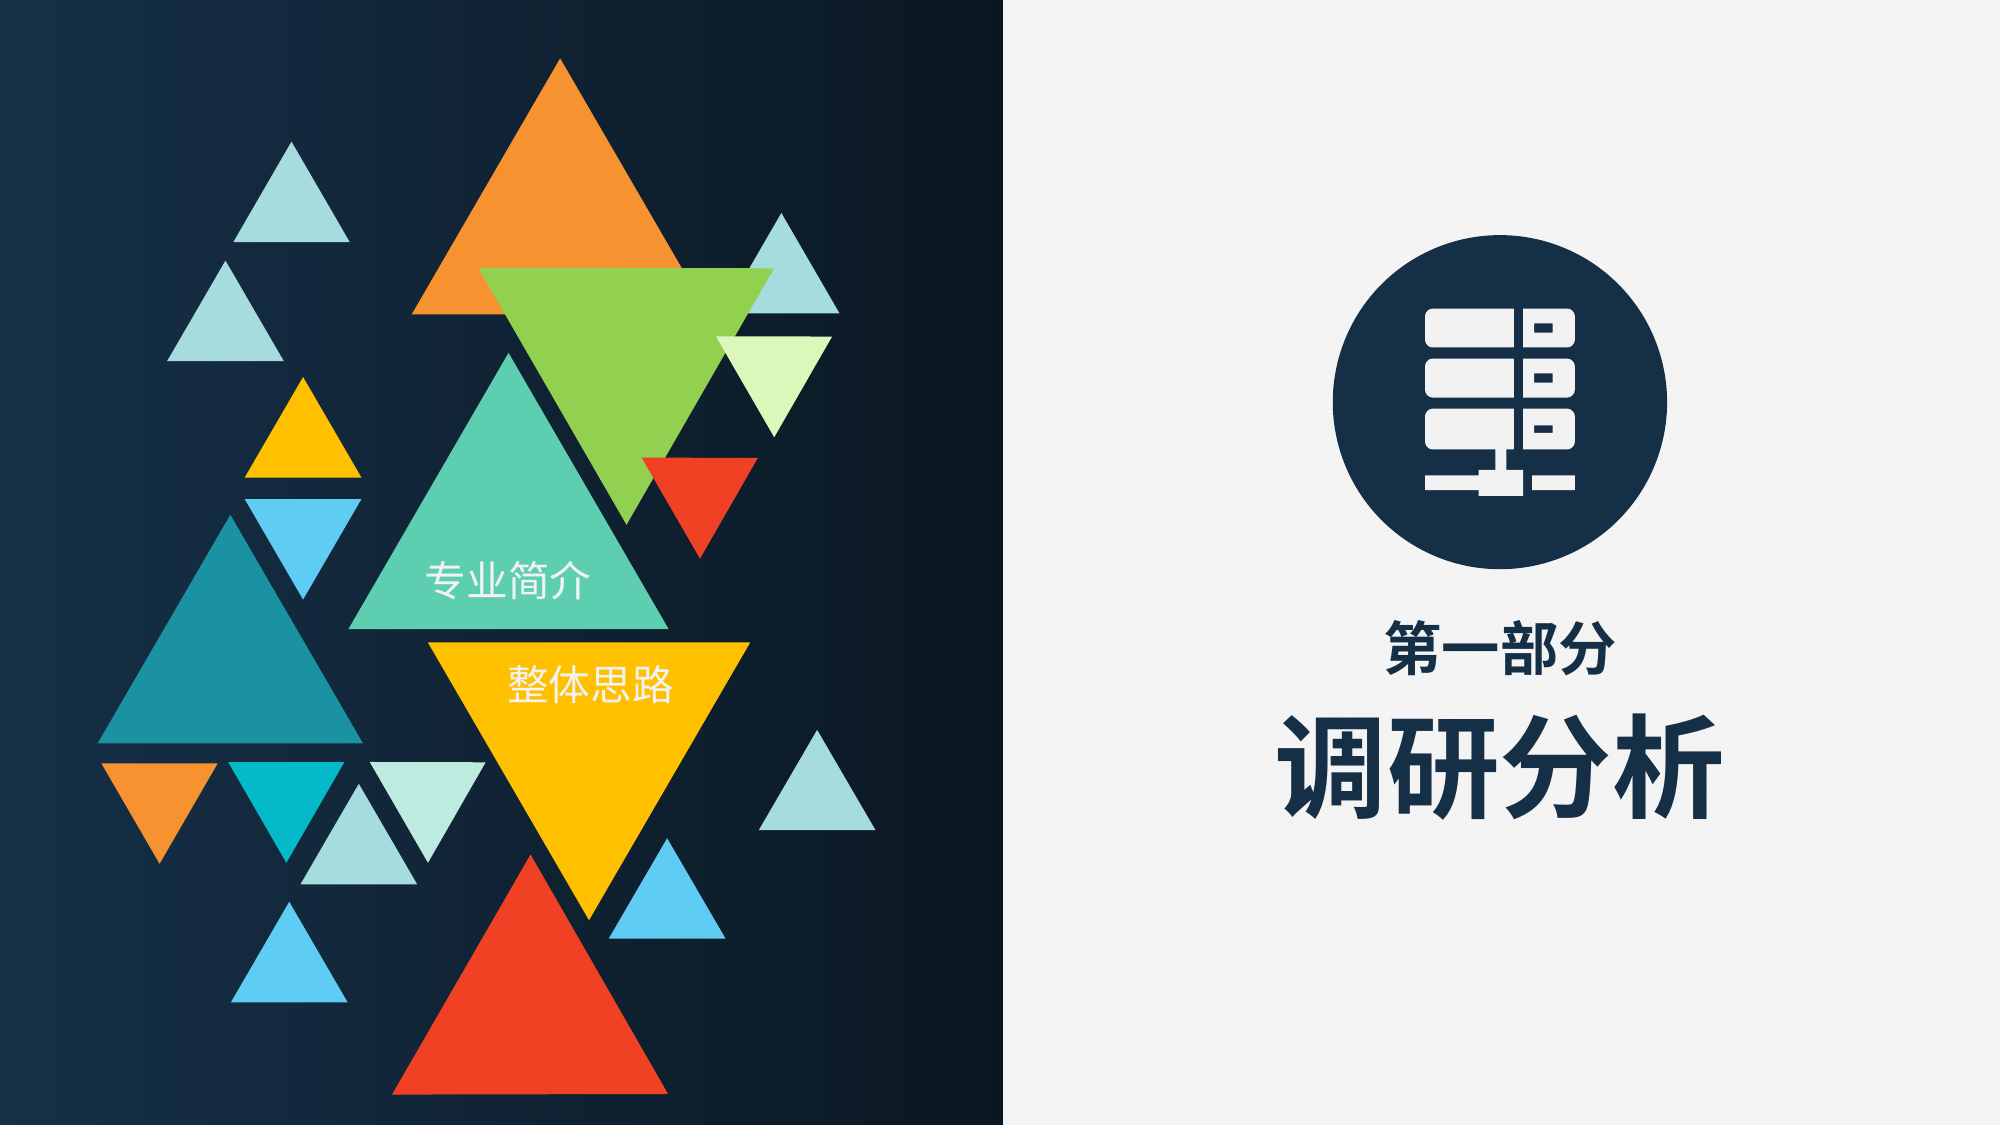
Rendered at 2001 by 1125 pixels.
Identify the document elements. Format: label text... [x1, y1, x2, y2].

text_box [748, 210, 842, 315]
text_box [426, 641, 753, 923]
text_box 专业简介 [409, 547, 607, 613]
text_box 整体思路 [492, 651, 689, 717]
text_box 第一部分 [1368, 604, 1632, 690]
text_box [95, 512, 365, 745]
text_box [242, 374, 364, 479]
text_box [229, 899, 350, 1004]
text_box [639, 456, 760, 561]
text_box [476, 266, 776, 527]
text_box [226, 761, 347, 865]
text_box [99, 762, 220, 866]
text_box [231, 139, 352, 244]
text_box [346, 350, 671, 631]
text_box [757, 727, 878, 832]
text_box [298, 781, 419, 886]
text_box [367, 760, 488, 865]
text_box [165, 258, 286, 363]
text_box [409, 56, 683, 316]
text_box 调研分析 [1260, 689, 1740, 840]
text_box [1332, 235, 1668, 570]
text_box [714, 335, 834, 440]
text_box [242, 498, 364, 602]
text_box [390, 852, 670, 1096]
text_box [607, 836, 728, 940]
